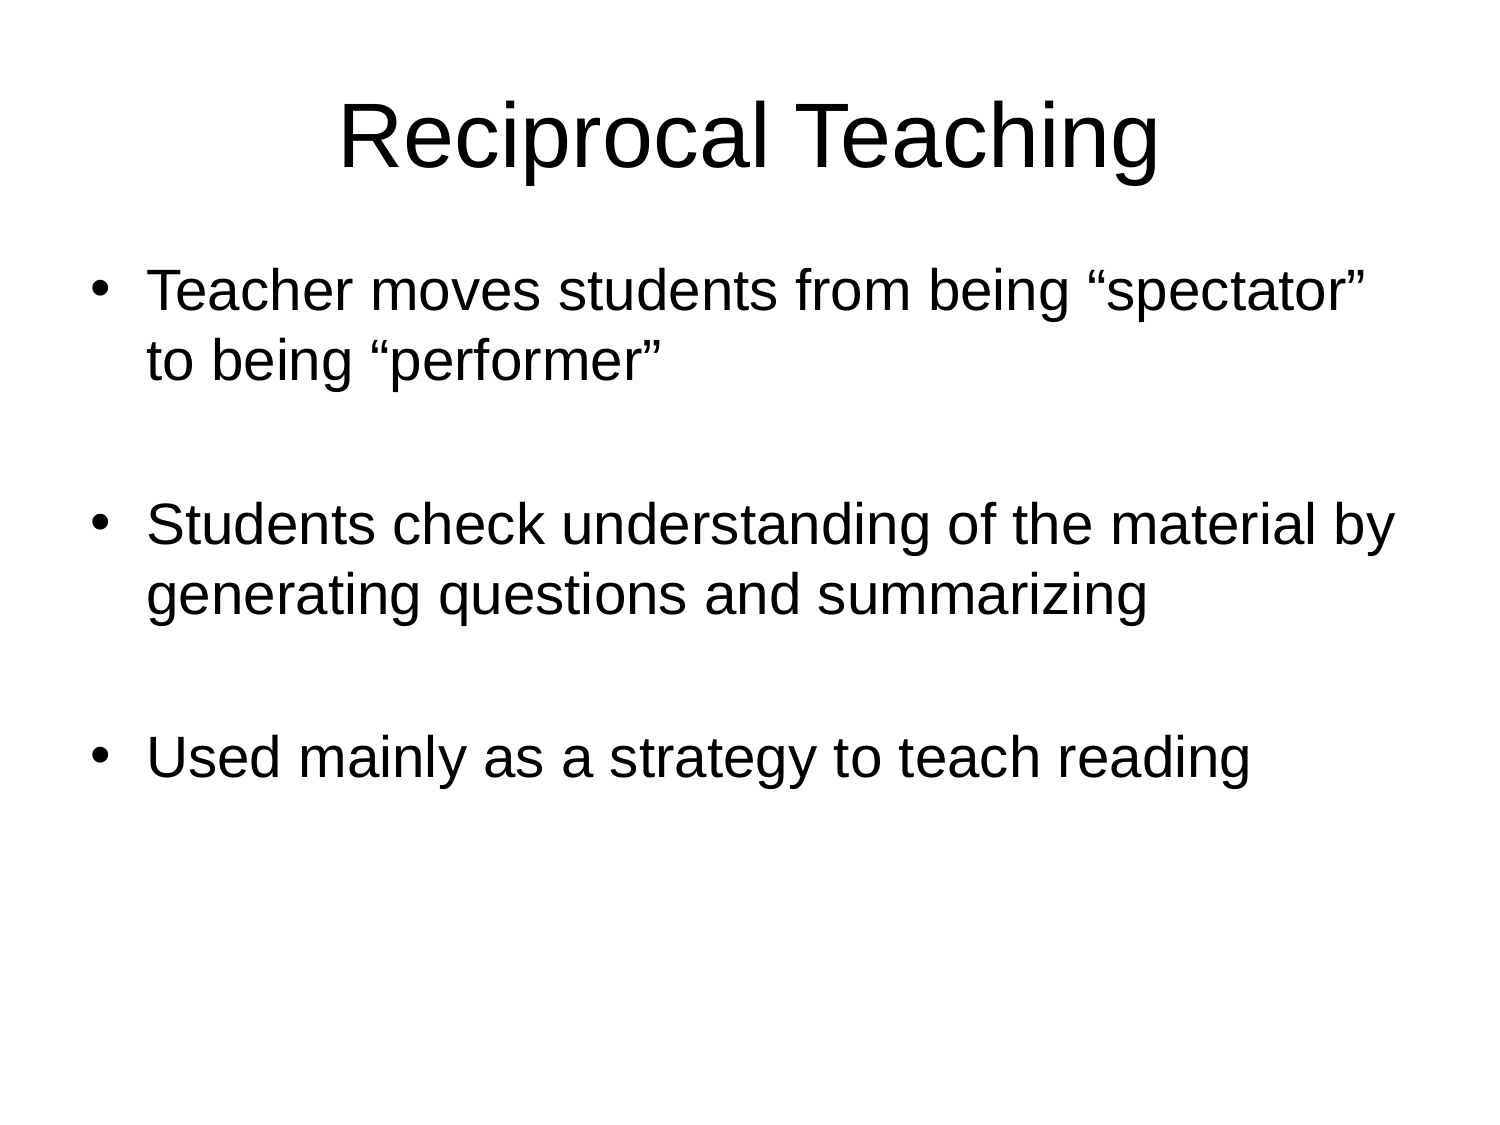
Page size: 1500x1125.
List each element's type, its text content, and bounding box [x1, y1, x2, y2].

list Teacher moves students from being “spectator” to being “performer” Students check understanding of the material by generating questions and summarizing Used mainly as a strategy to teach reading [75, 245, 1425, 988]
title Reciprocal Teaching [75, 37, 1425, 225]
